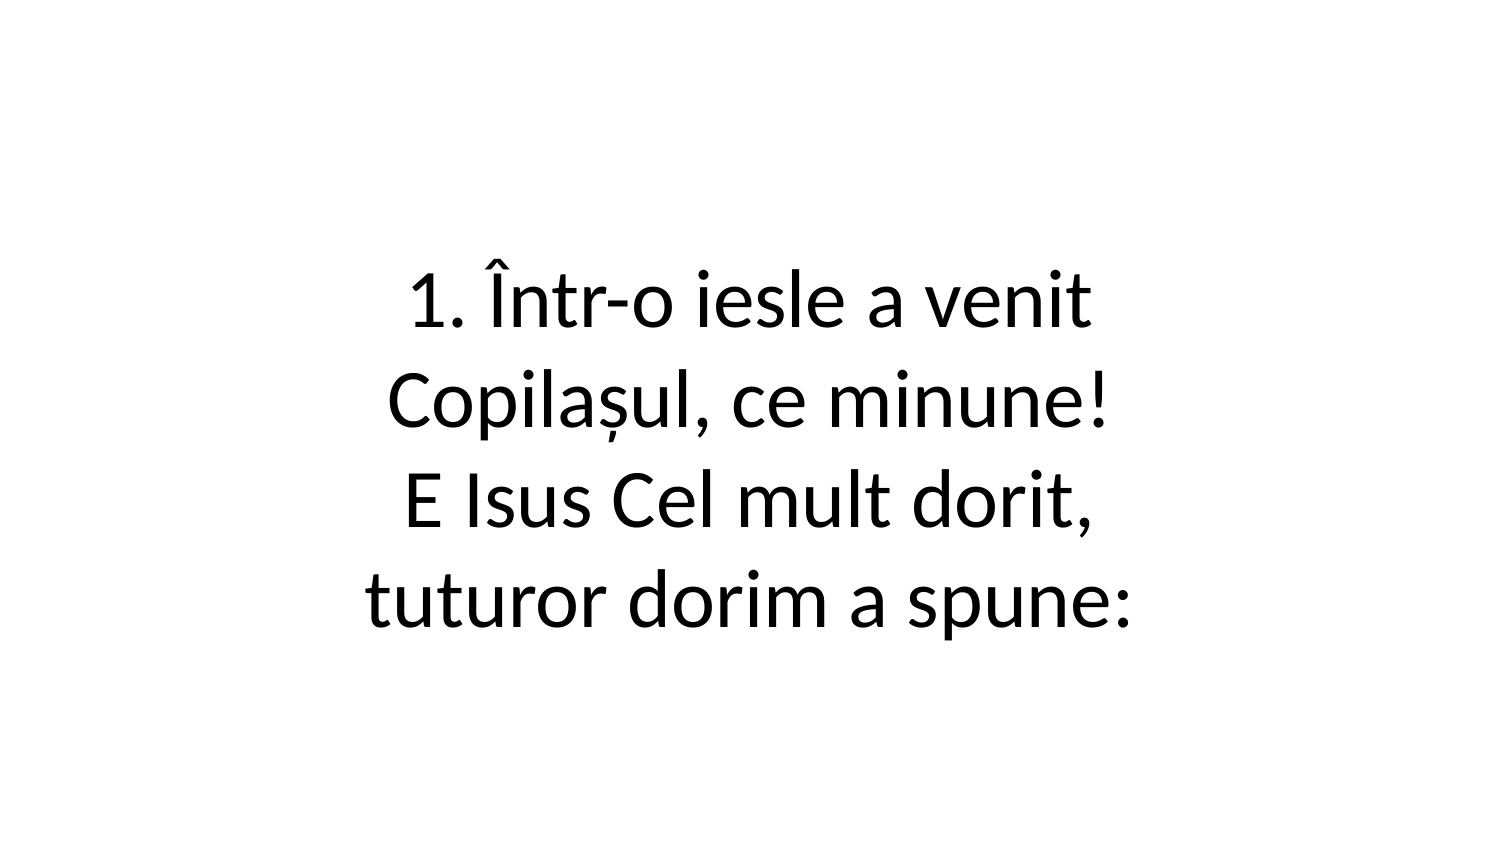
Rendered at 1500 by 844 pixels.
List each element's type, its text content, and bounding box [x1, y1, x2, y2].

text_box 1. Într-o iesle a venit Copilașul, ce minune! E Isus Cel mult dorit, tuturor dorim a spune: [349, 192, 1150, 652]
